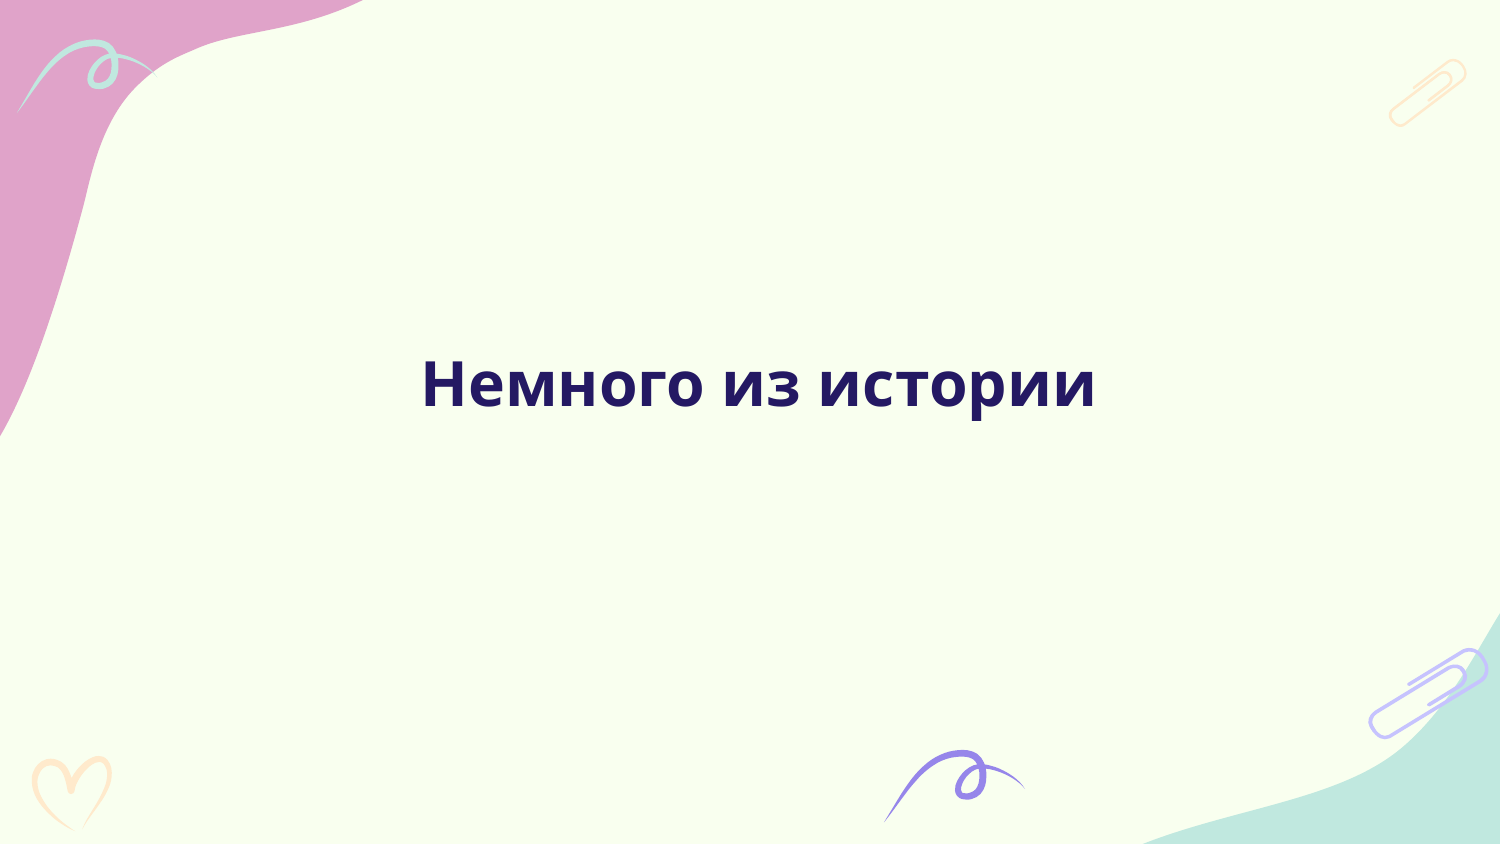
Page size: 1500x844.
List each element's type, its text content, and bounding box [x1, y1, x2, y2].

text_box [883, 749, 1026, 823]
text_box [31, 755, 112, 832]
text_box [1359, 667, 1496, 719]
title Немного из истории [97, 328, 1421, 423]
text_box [1387, 58, 1469, 128]
text_box [16, 39, 158, 114]
